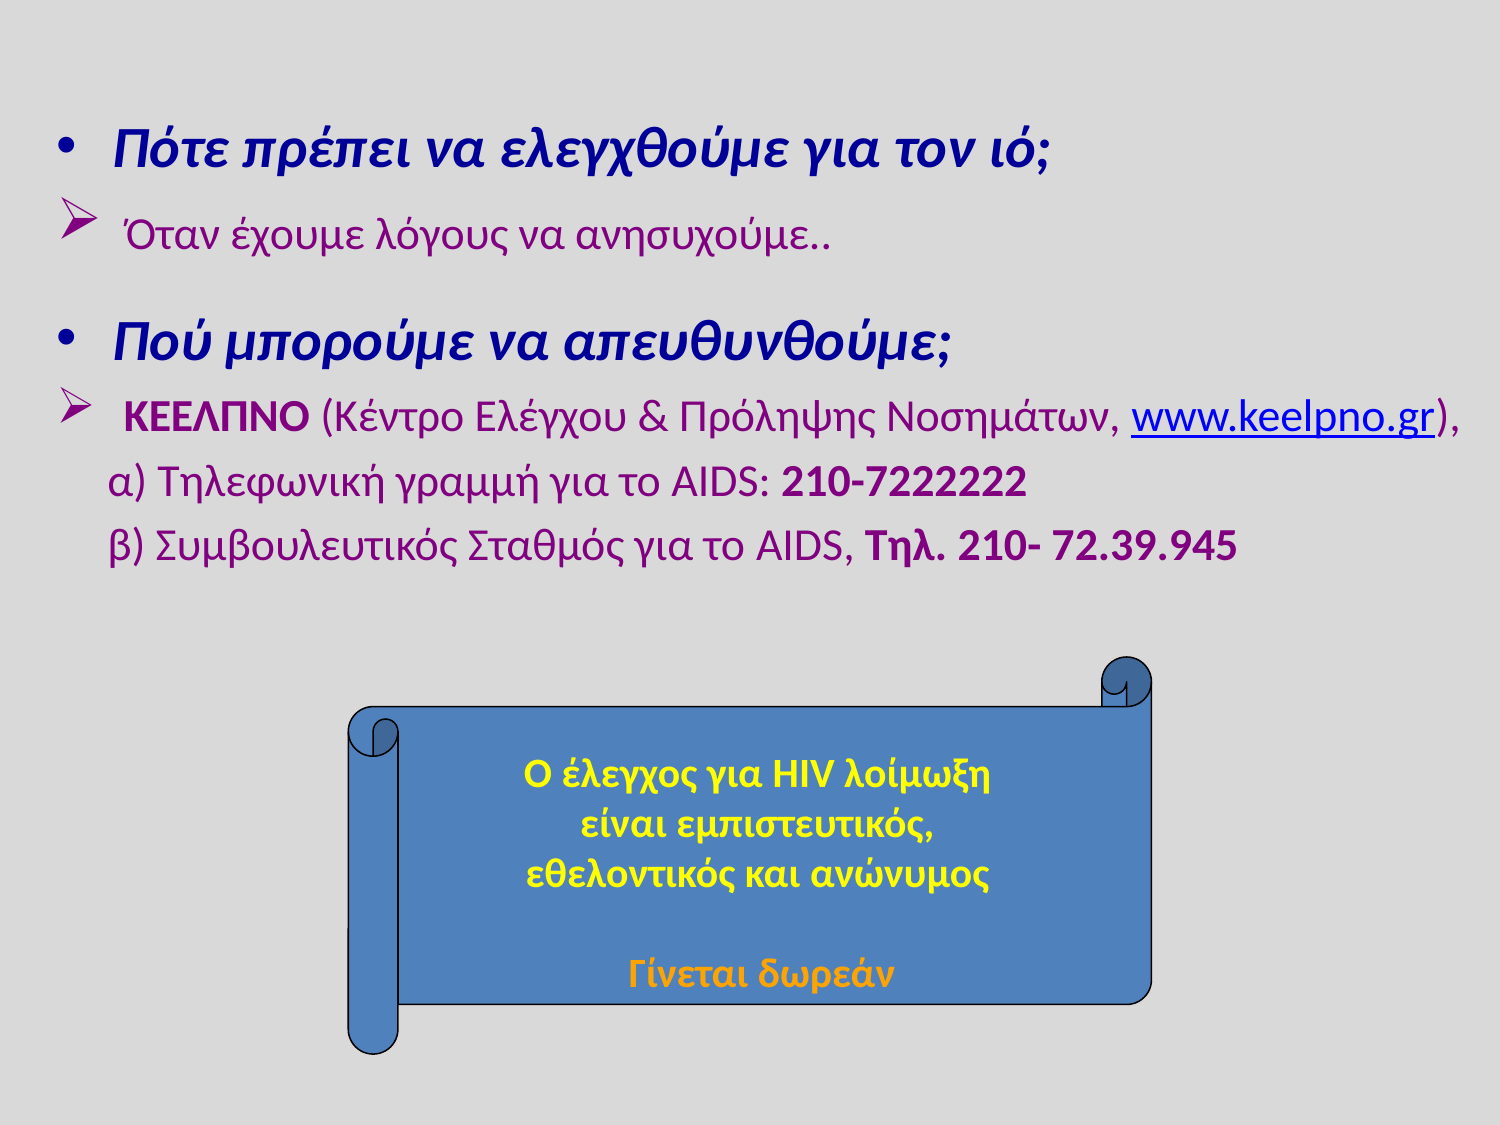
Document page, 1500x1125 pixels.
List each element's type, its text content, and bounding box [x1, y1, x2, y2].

text_box Ο έλεγχος για HIV λοίμωξη είναι εμπιστευτικός, εθελοντικός και ανώνυμος Γίνεται δωρεάν [348, 845, 1152, 1055]
list Πότε πρέπει να ελεγχθούμε για τον ιό; Όταν έχουμε λόγους να ανησυχούμε.. Πού μπορούμε να απευθυνθούμε; ΚΕΕΛΠΝΟ (Κέντρο Ελέγχου & Πρόληψης Νοσημάτων, www.keelpno.gr), α) Τηλεφωνική γραμμή για το AIDS: 210-7222222 β) Συμβουλευτικός Σταθμός για το AIDS, Tηλ. 210- 72.39.945 [41, 101, 1500, 845]
